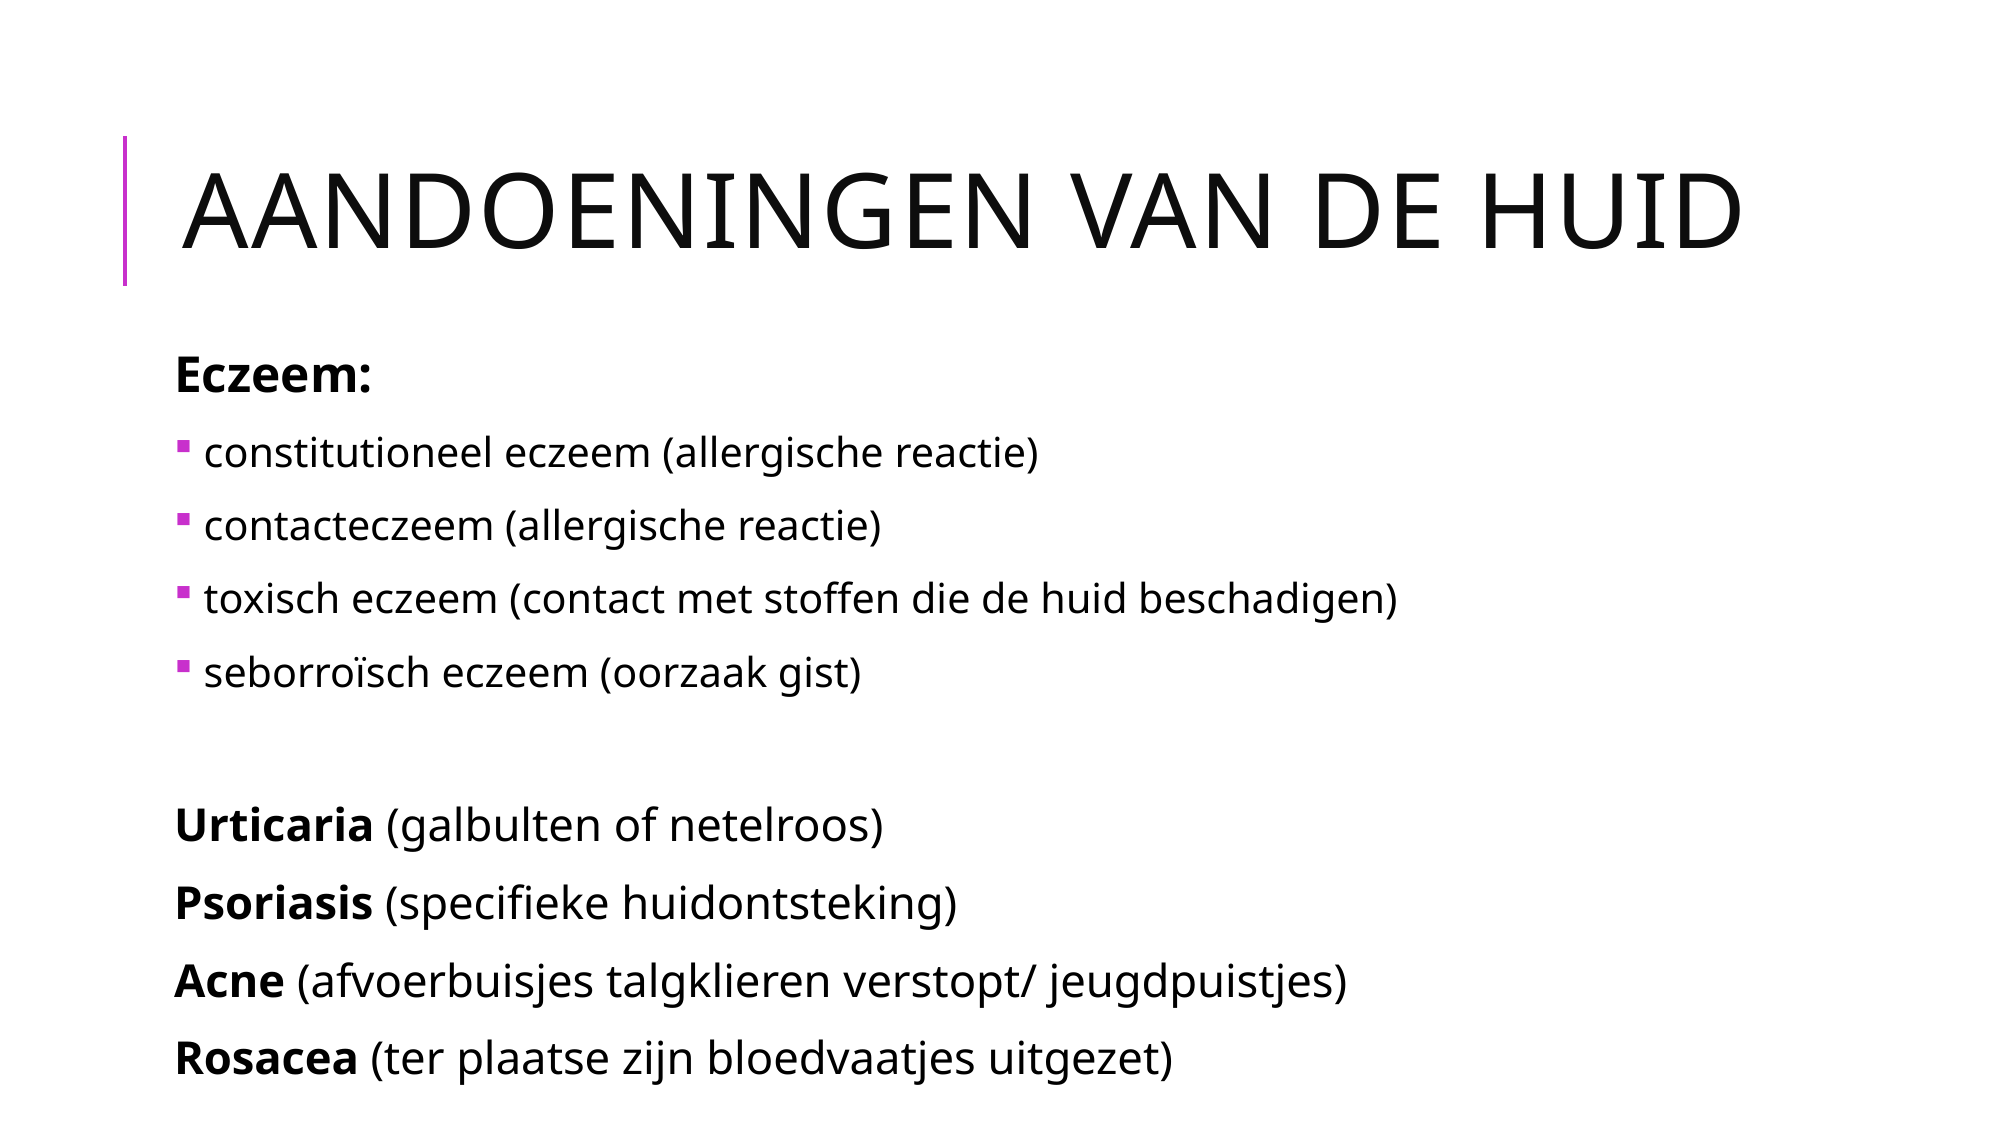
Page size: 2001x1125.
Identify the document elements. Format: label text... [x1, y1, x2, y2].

list Eczeem: constitutioneel eczeem (allergische reactie) contacteczeem (allergische reactie) toxisch eczeem (contact met stoffen die de huid beschadigen) seborroïsch eczeem (oorzaak gist) Urticaria (galbulten of netelroos) Psoriasis (specifieke huidontsteking) Acne (afvoerbuisjes talgklieren verstopt/ jeugdpuistjes) Rosacea (ter plaatse zijn bloedvaatjes uitgezet) [166, 341, 1518, 1097]
title Aandoeningen van de huid [168, 96, 1885, 342]
